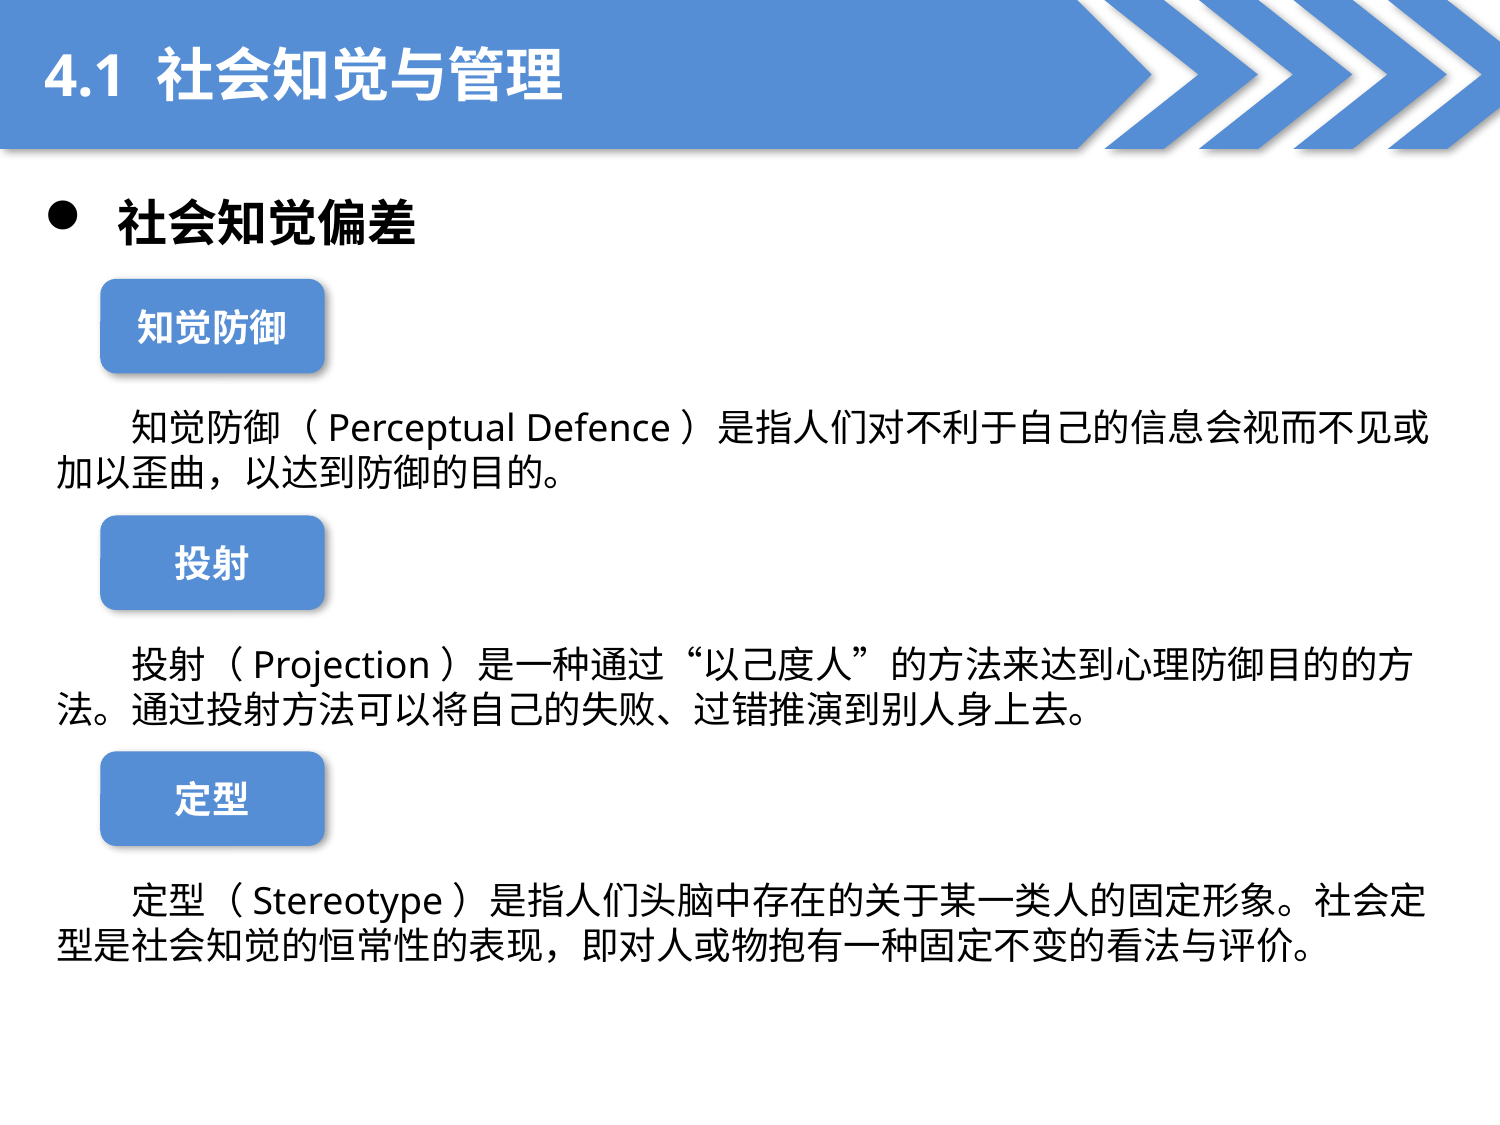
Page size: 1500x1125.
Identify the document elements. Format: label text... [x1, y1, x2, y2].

text_box 投射（Projection）是一种通过“以己度人”的方法来达到心理防御目的的方法。通过投射方法可以将自己的失败、过错推演到别人身上去。 [41, 633, 1459, 739]
text_box 定型 [98, 749, 327, 849]
text_box 知觉防御（Perceptual Defence）是指人们对不利于自己的信息会视而不见或加以歪曲，以达到防御的目的。 [41, 397, 1459, 502]
text_box 知觉防御 [98, 276, 327, 376]
text_box 社会知觉偏差 [29, 184, 632, 260]
text_box 4.1 社会知觉与管理 [29, 30, 580, 116]
text_box 投射 [98, 513, 327, 613]
text_box 定型（Stereotype）是指人们头脑中存在的关于某一类人的固定形象。社会定型是社会知觉的恒常性的表现，即对人或物抱有一种固定不变的看法与评价。 [41, 869, 1459, 975]
